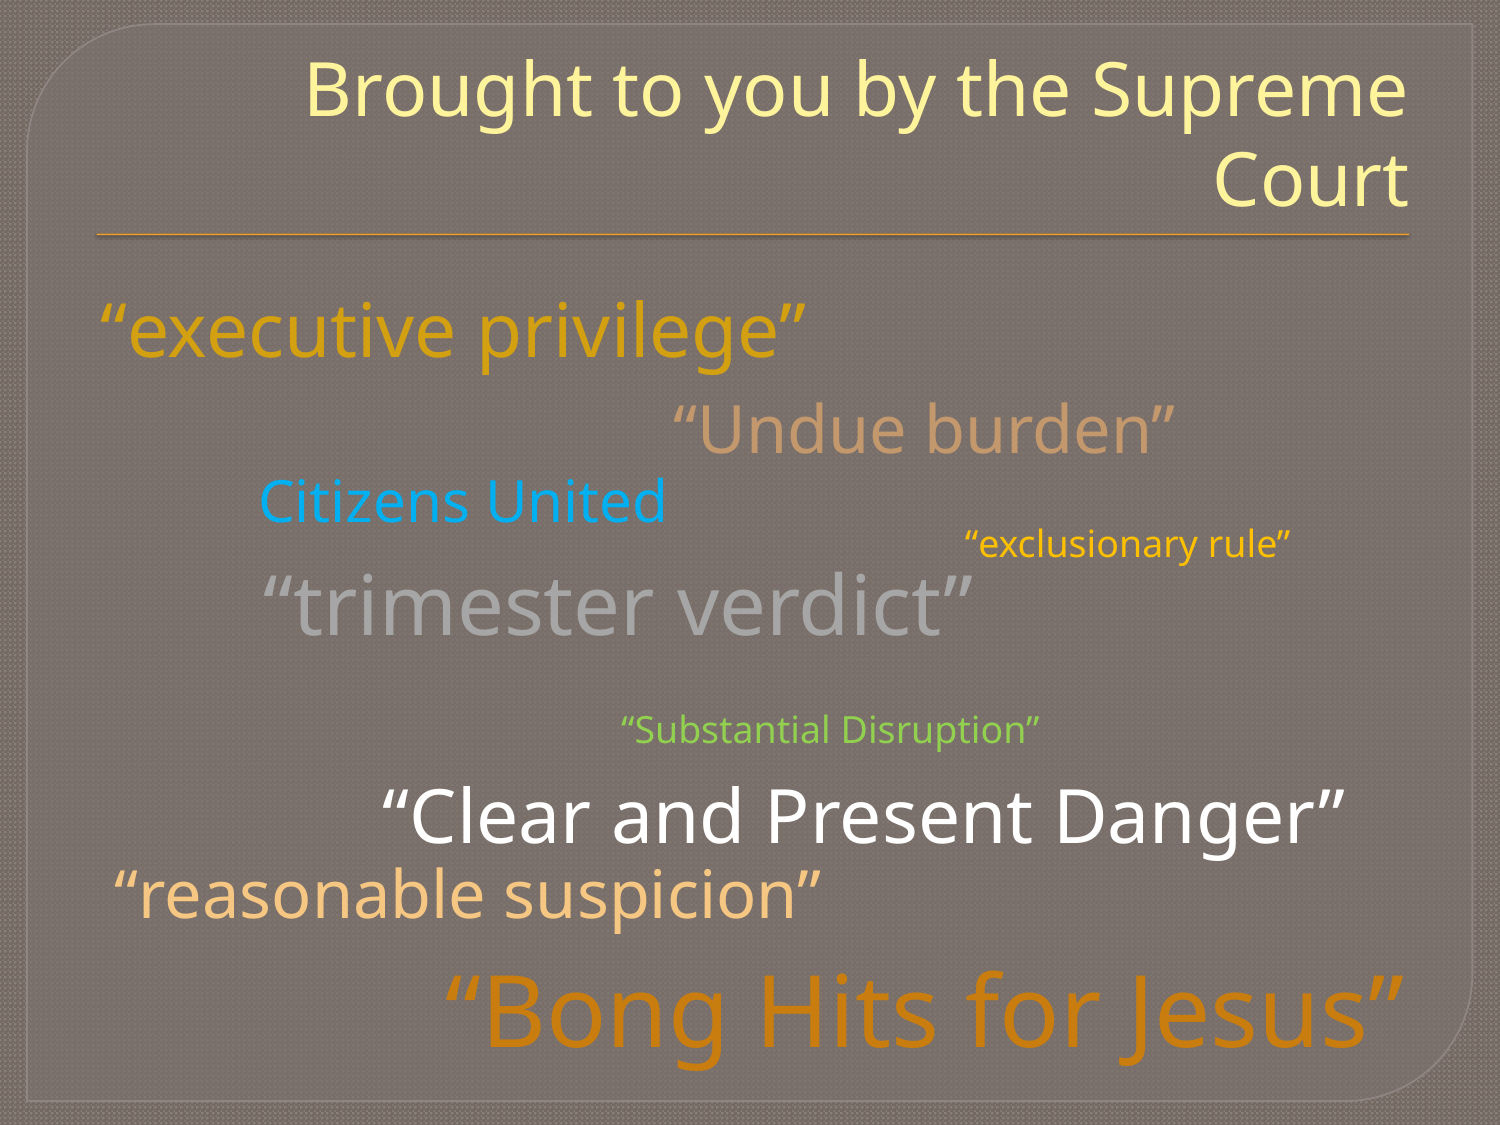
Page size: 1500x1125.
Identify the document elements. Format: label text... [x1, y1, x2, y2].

text_box “Substantial Disruption” [606, 698, 1088, 759]
title Brought to you by the Supreme Court [75, 41, 1425, 229]
text_box “executive privilege” [85, 274, 1024, 380]
text_box “trimester verdict” [248, 544, 1105, 660]
text_box “Clear and Present Danger” [368, 761, 1387, 866]
text_box “Bong Hits for Jesus” [430, 940, 1500, 1076]
text_box “reasonable suspicion” [99, 844, 1060, 940]
text_box Citizens United [243, 456, 797, 542]
text_box “Undue burden” [658, 379, 1315, 474]
text_box “exclusionary rule” [949, 512, 1325, 573]
